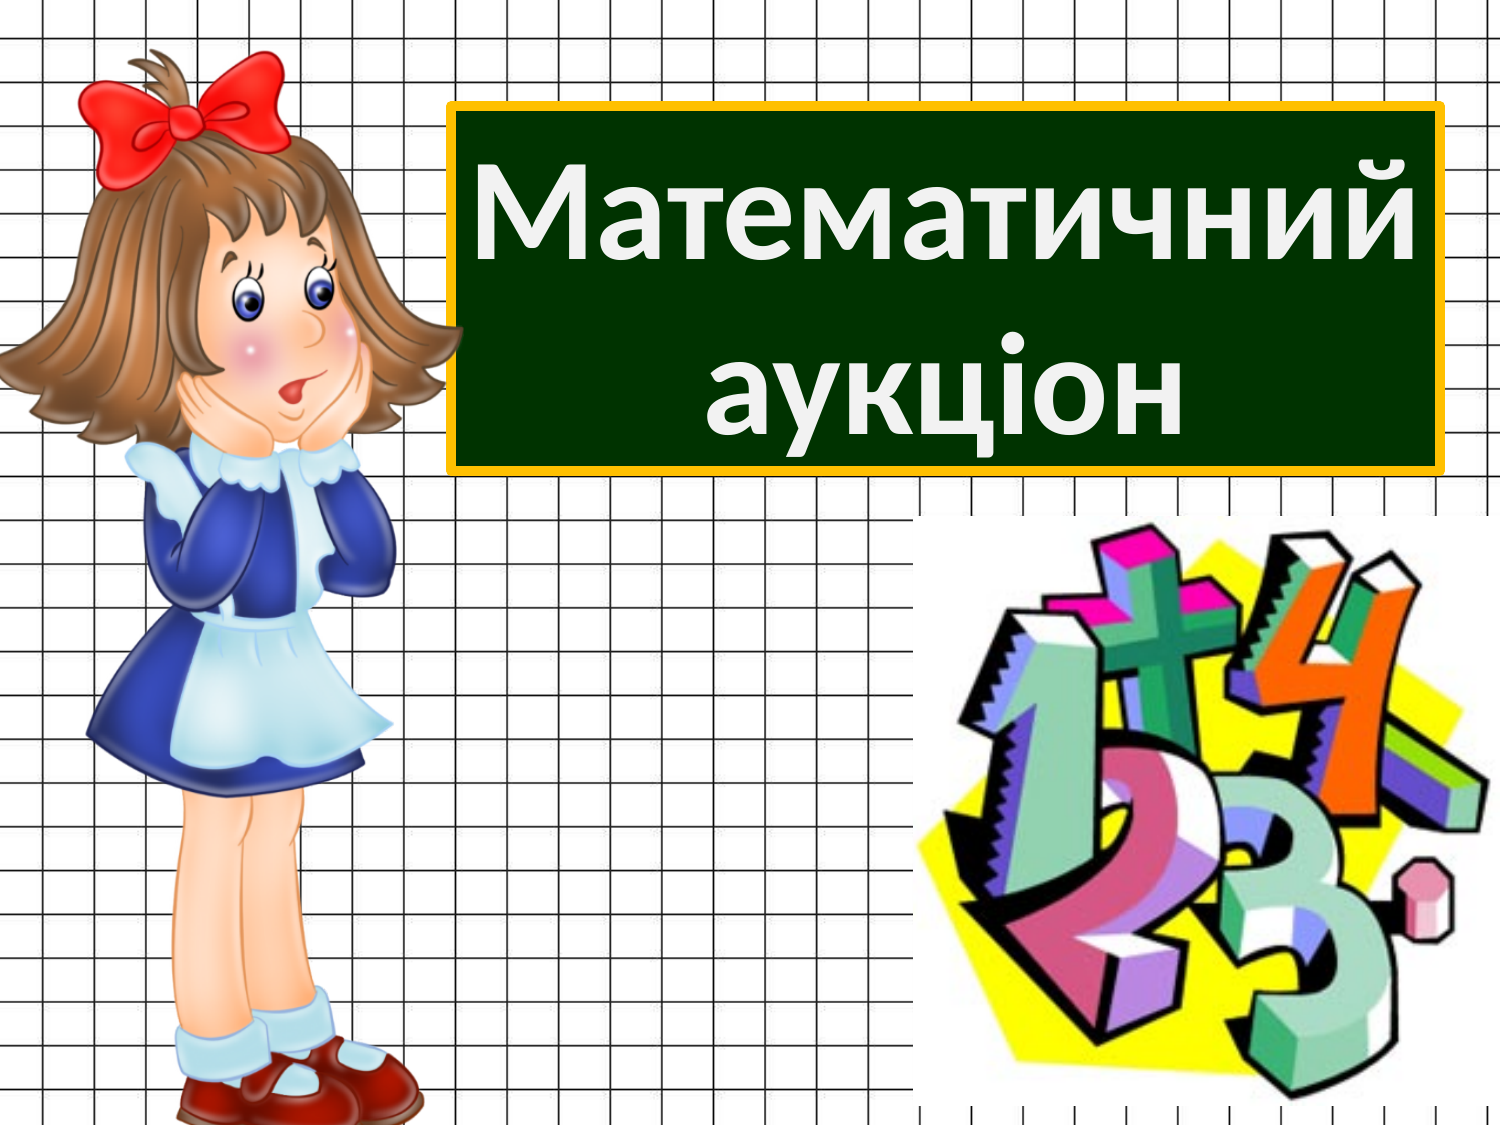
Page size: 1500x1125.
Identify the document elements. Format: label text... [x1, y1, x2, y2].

text_box Математичний аукціон [492, 106, 1440, 471]
picture [0, 0, 1500, 1125]
